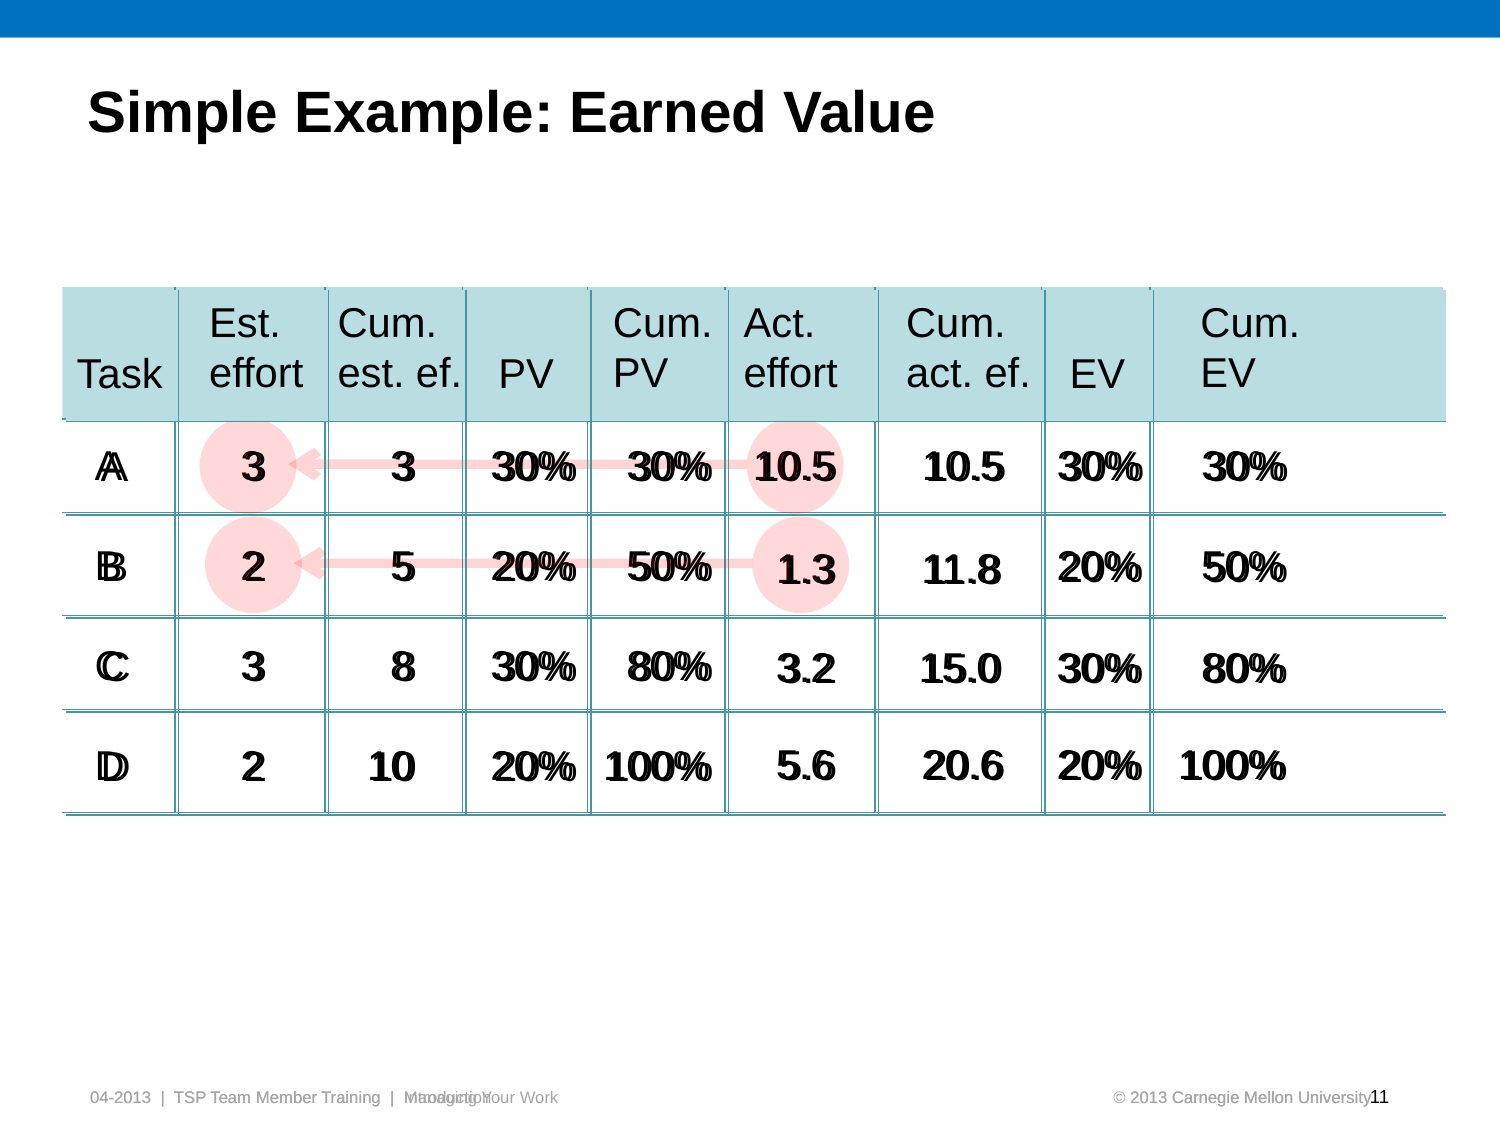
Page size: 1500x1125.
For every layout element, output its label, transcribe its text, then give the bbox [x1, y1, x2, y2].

picture [51, 284, 1447, 817]
title Simple Example: Earned Value [87, 87, 1439, 226]
